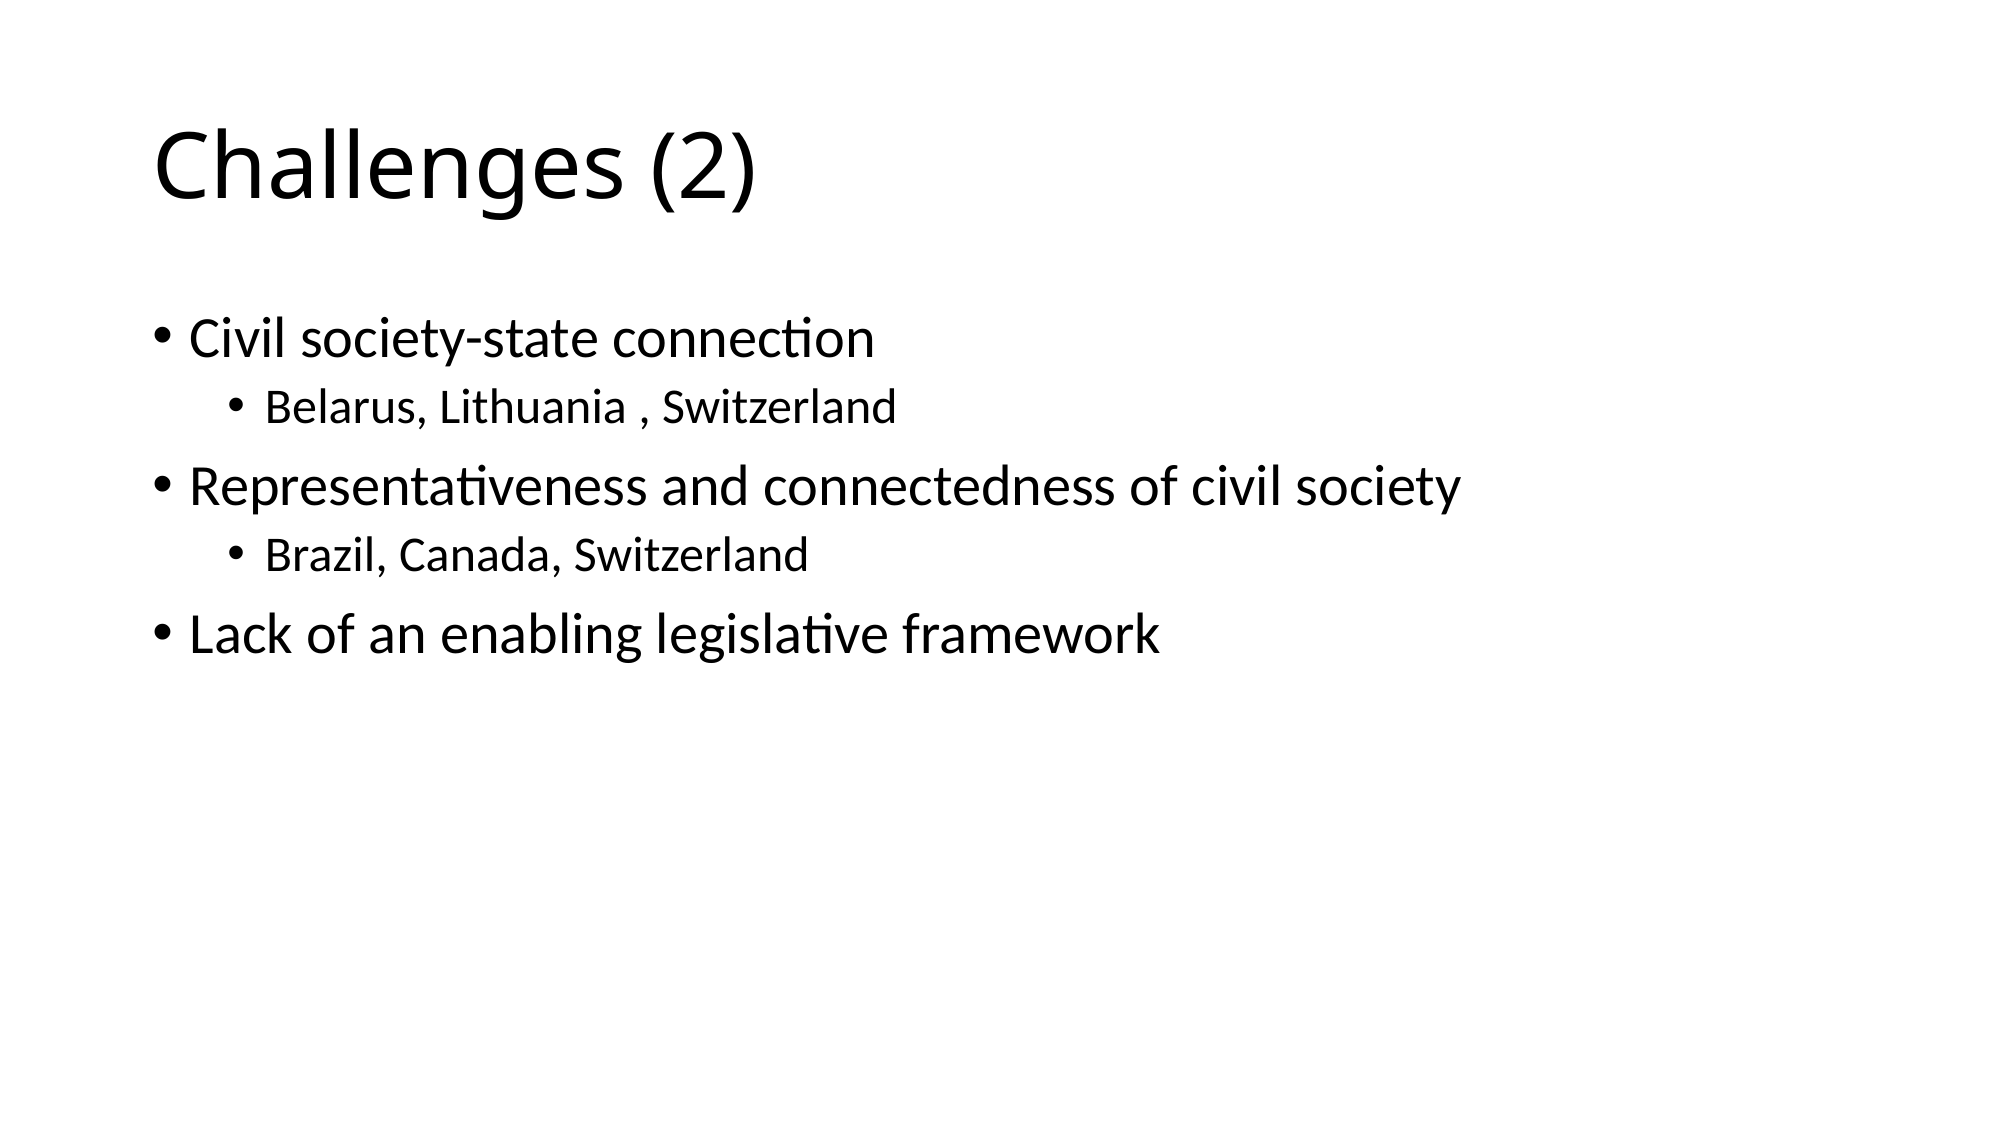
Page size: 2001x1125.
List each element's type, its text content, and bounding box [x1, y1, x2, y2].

list Civil society-state connection Belarus, Lithuania , Switzerland Representativeness and connectedness of civil society Brazil, Canada, Switzerland Lack of an enabling legislative framework [137, 299, 1863, 1014]
title Challenges (2) [137, 59, 1863, 278]
